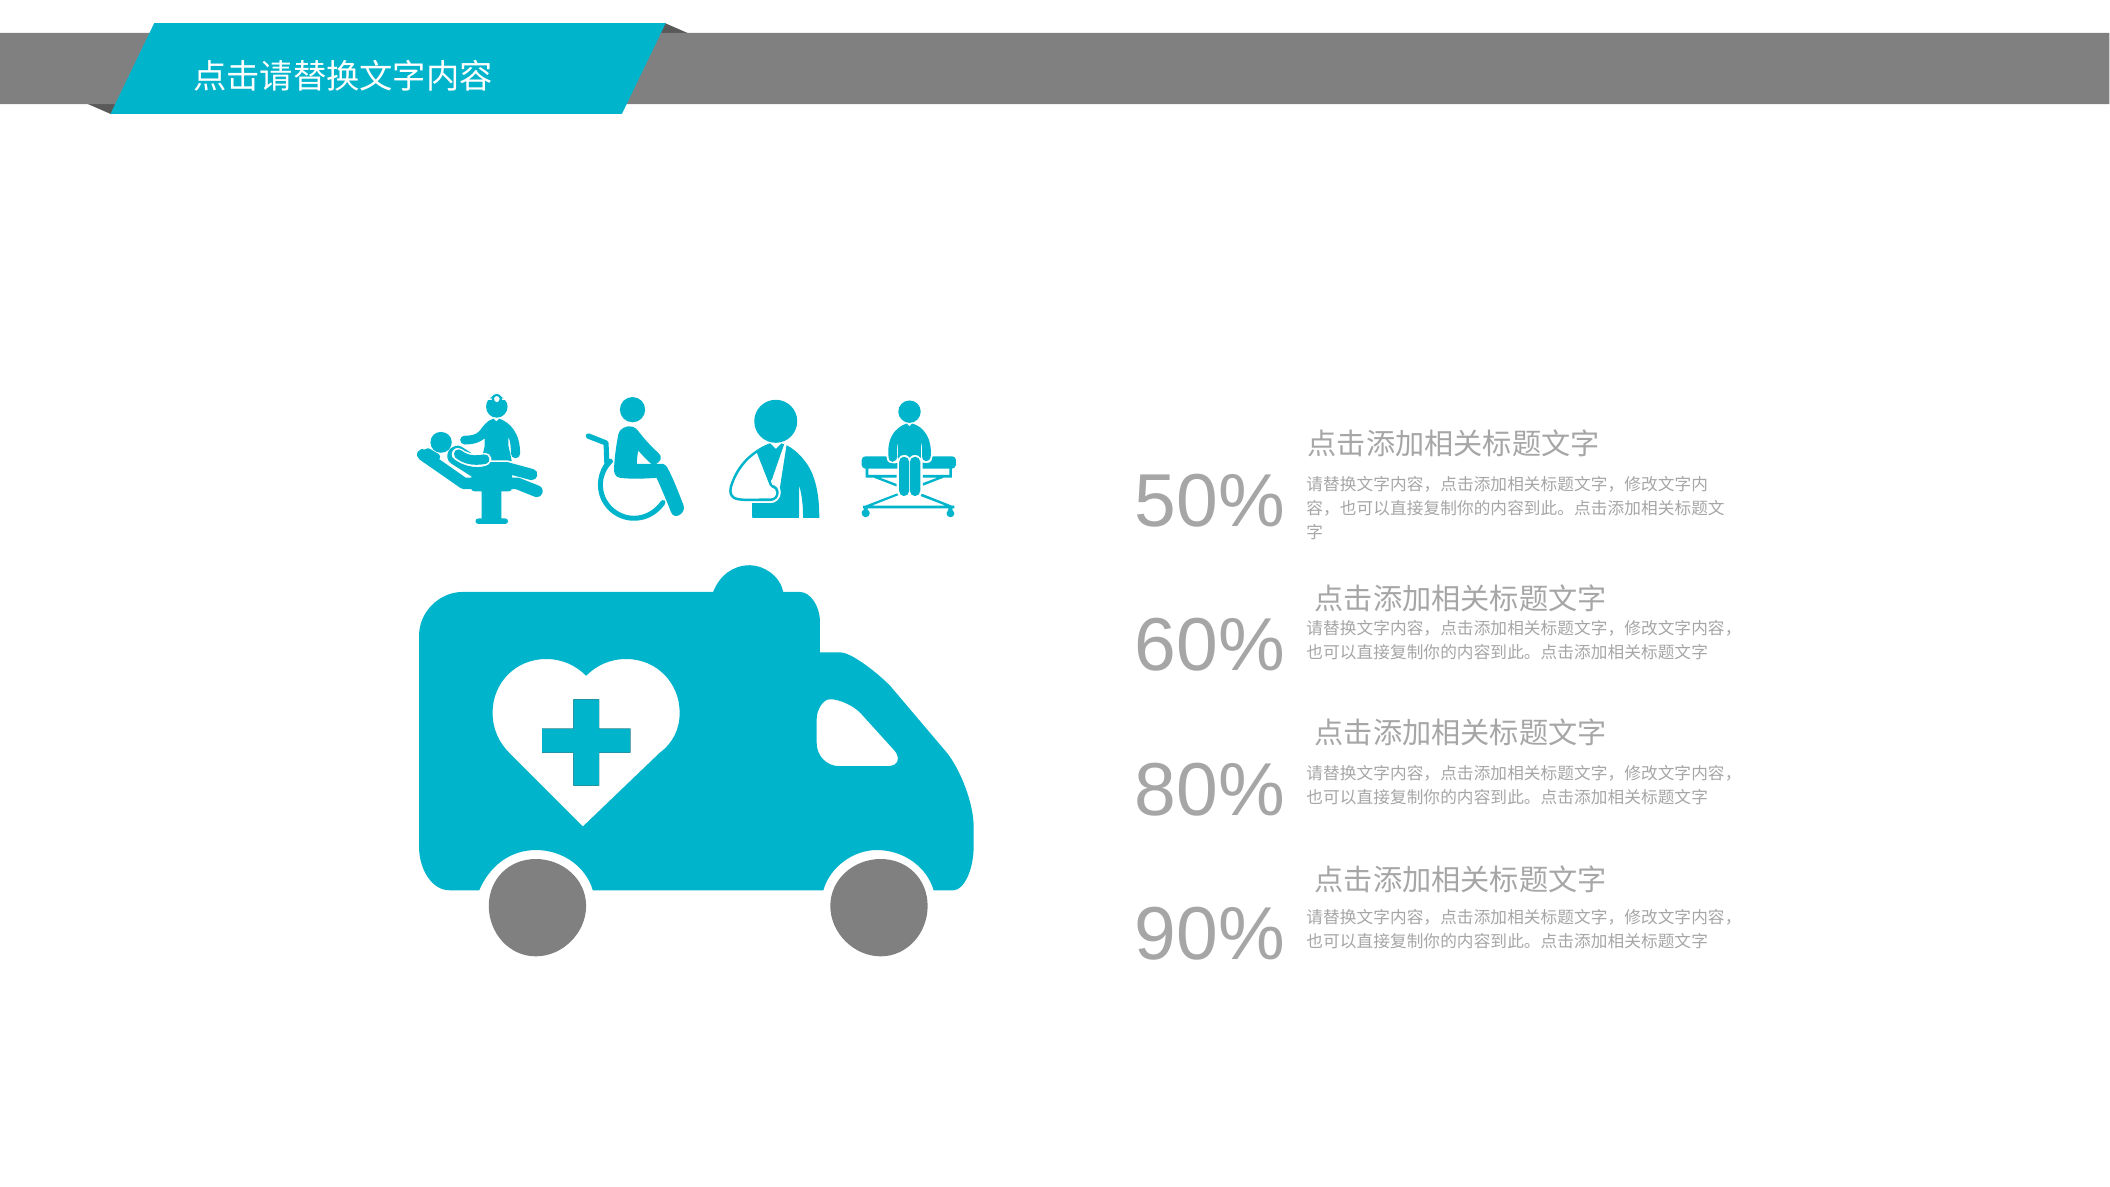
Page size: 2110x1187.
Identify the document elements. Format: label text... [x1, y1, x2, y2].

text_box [1306, 707, 1752, 805]
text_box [419, 565, 974, 957]
text_box 90% [1134, 866, 1286, 975]
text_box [728, 399, 820, 518]
text_box 80% [1134, 722, 1286, 831]
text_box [585, 397, 687, 521]
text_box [416, 393, 544, 524]
text_box 50% [1134, 433, 1286, 542]
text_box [0, 23, 2110, 115]
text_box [1306, 572, 1752, 661]
text_box 60% [1134, 577, 1286, 686]
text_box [1306, 418, 1732, 543]
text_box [1306, 854, 1752, 950]
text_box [861, 400, 956, 518]
